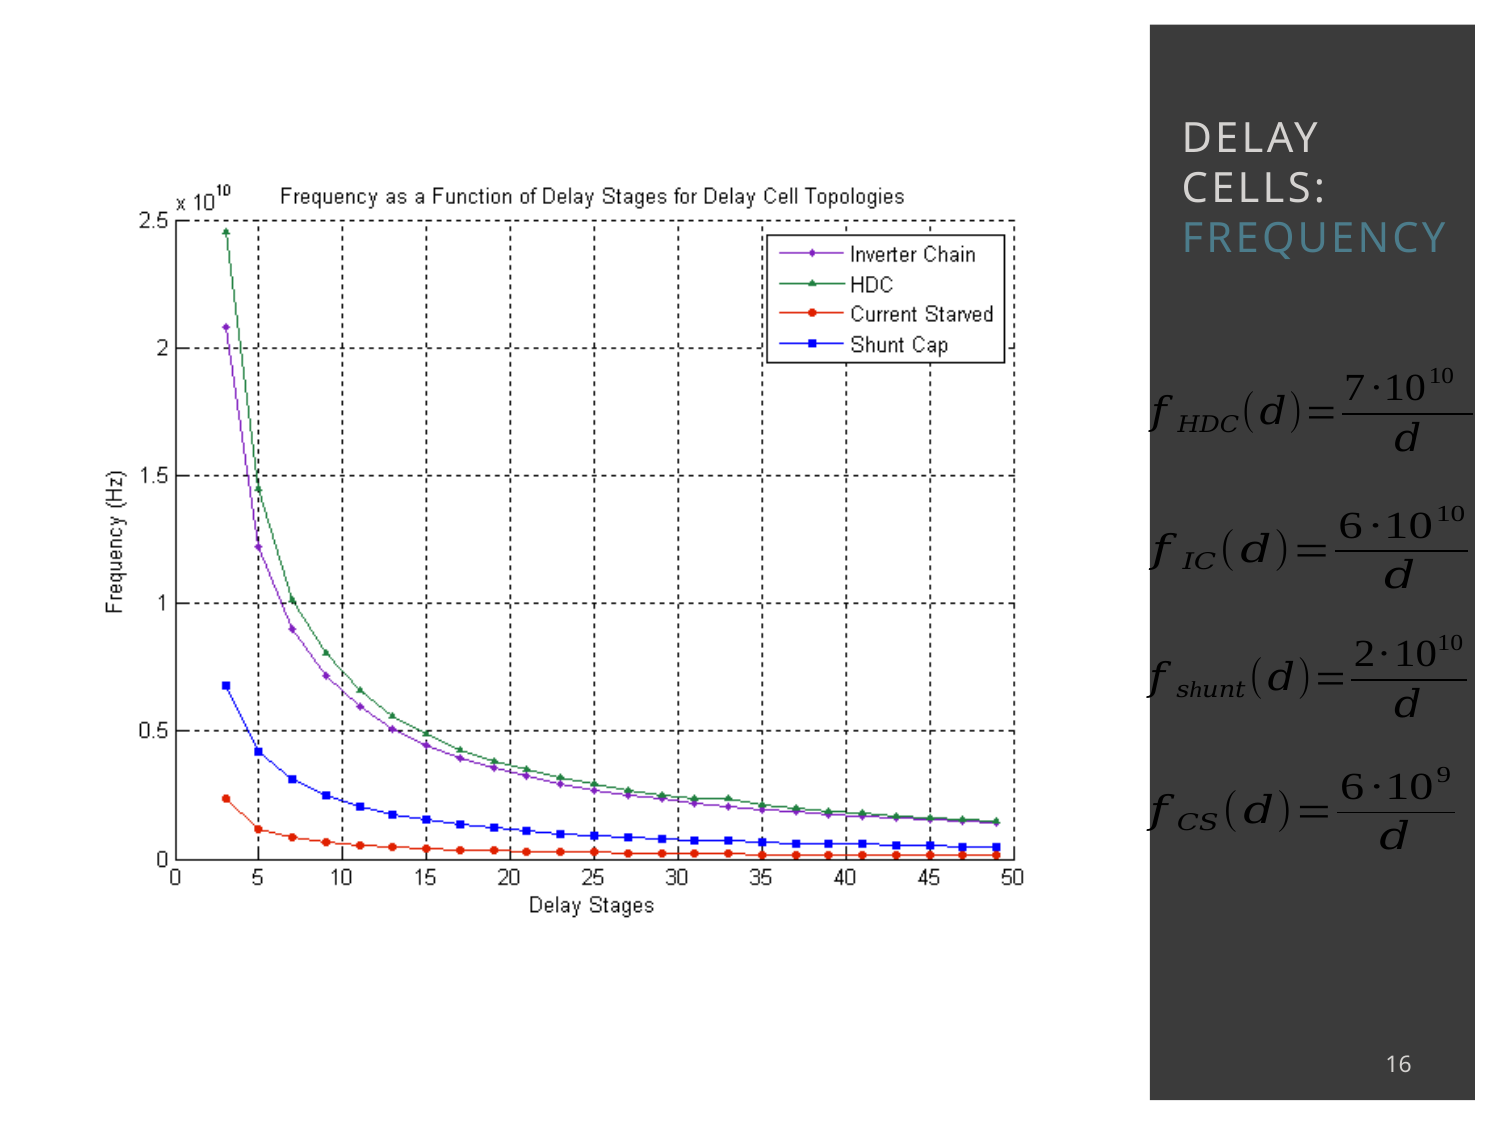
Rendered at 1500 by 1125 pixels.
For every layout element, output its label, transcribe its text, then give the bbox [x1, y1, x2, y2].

slide_number 16 [1349, 1041, 1448, 1089]
picture [35, 161, 1117, 945]
title Delay cells: frequency [1166, 56, 1464, 269]
